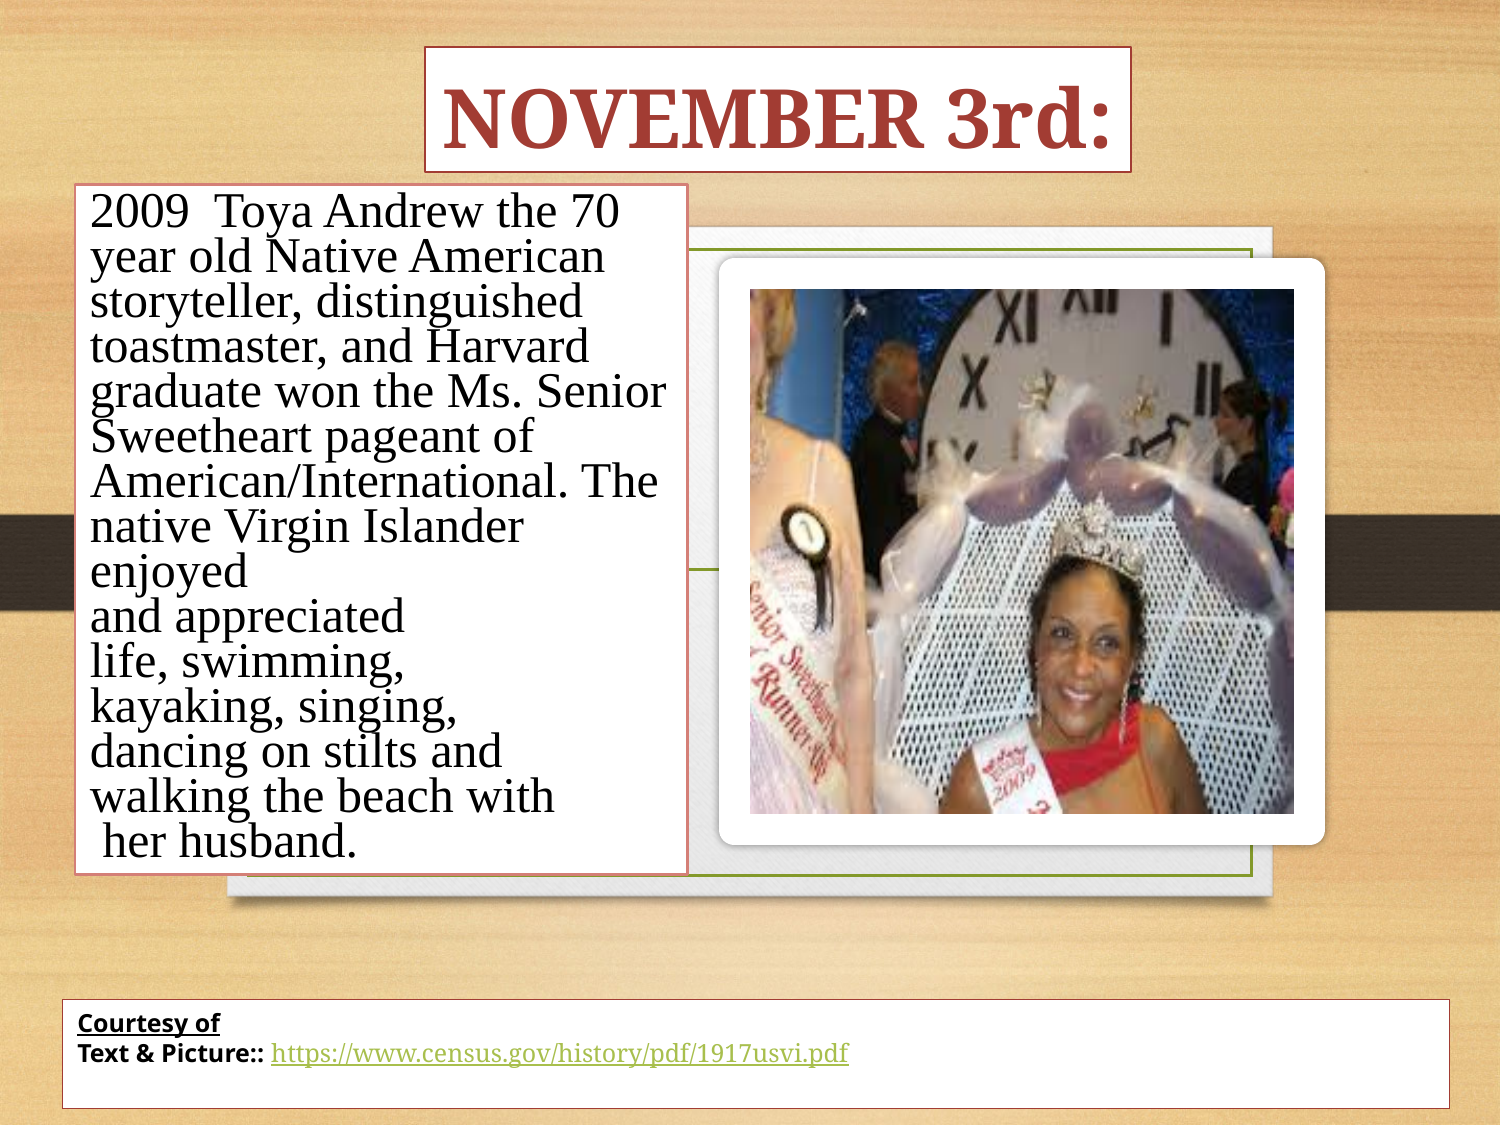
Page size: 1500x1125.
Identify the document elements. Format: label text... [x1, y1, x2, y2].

picture [0, 0, 1500, 1125]
text_box NOVEMBER 3rd: [424, 46, 1132, 173]
text_box 2009 Toya Andrew the 70 year old Native American storyteller, distinguished toastmaster, and Harvard graduate won the Ms. Senior Sweetheart pageant of American/International. The native Virgin Islander enjoyed and appreciated life, swimming, kayaking, singing, dancing on stilts and walking the beach with her husband. [74, 183, 689, 876]
text_box Courtesy of Text & Picture:: https://www.census.gov/history/pdf/1917usvi.pdf [62, 999, 1450, 1109]
